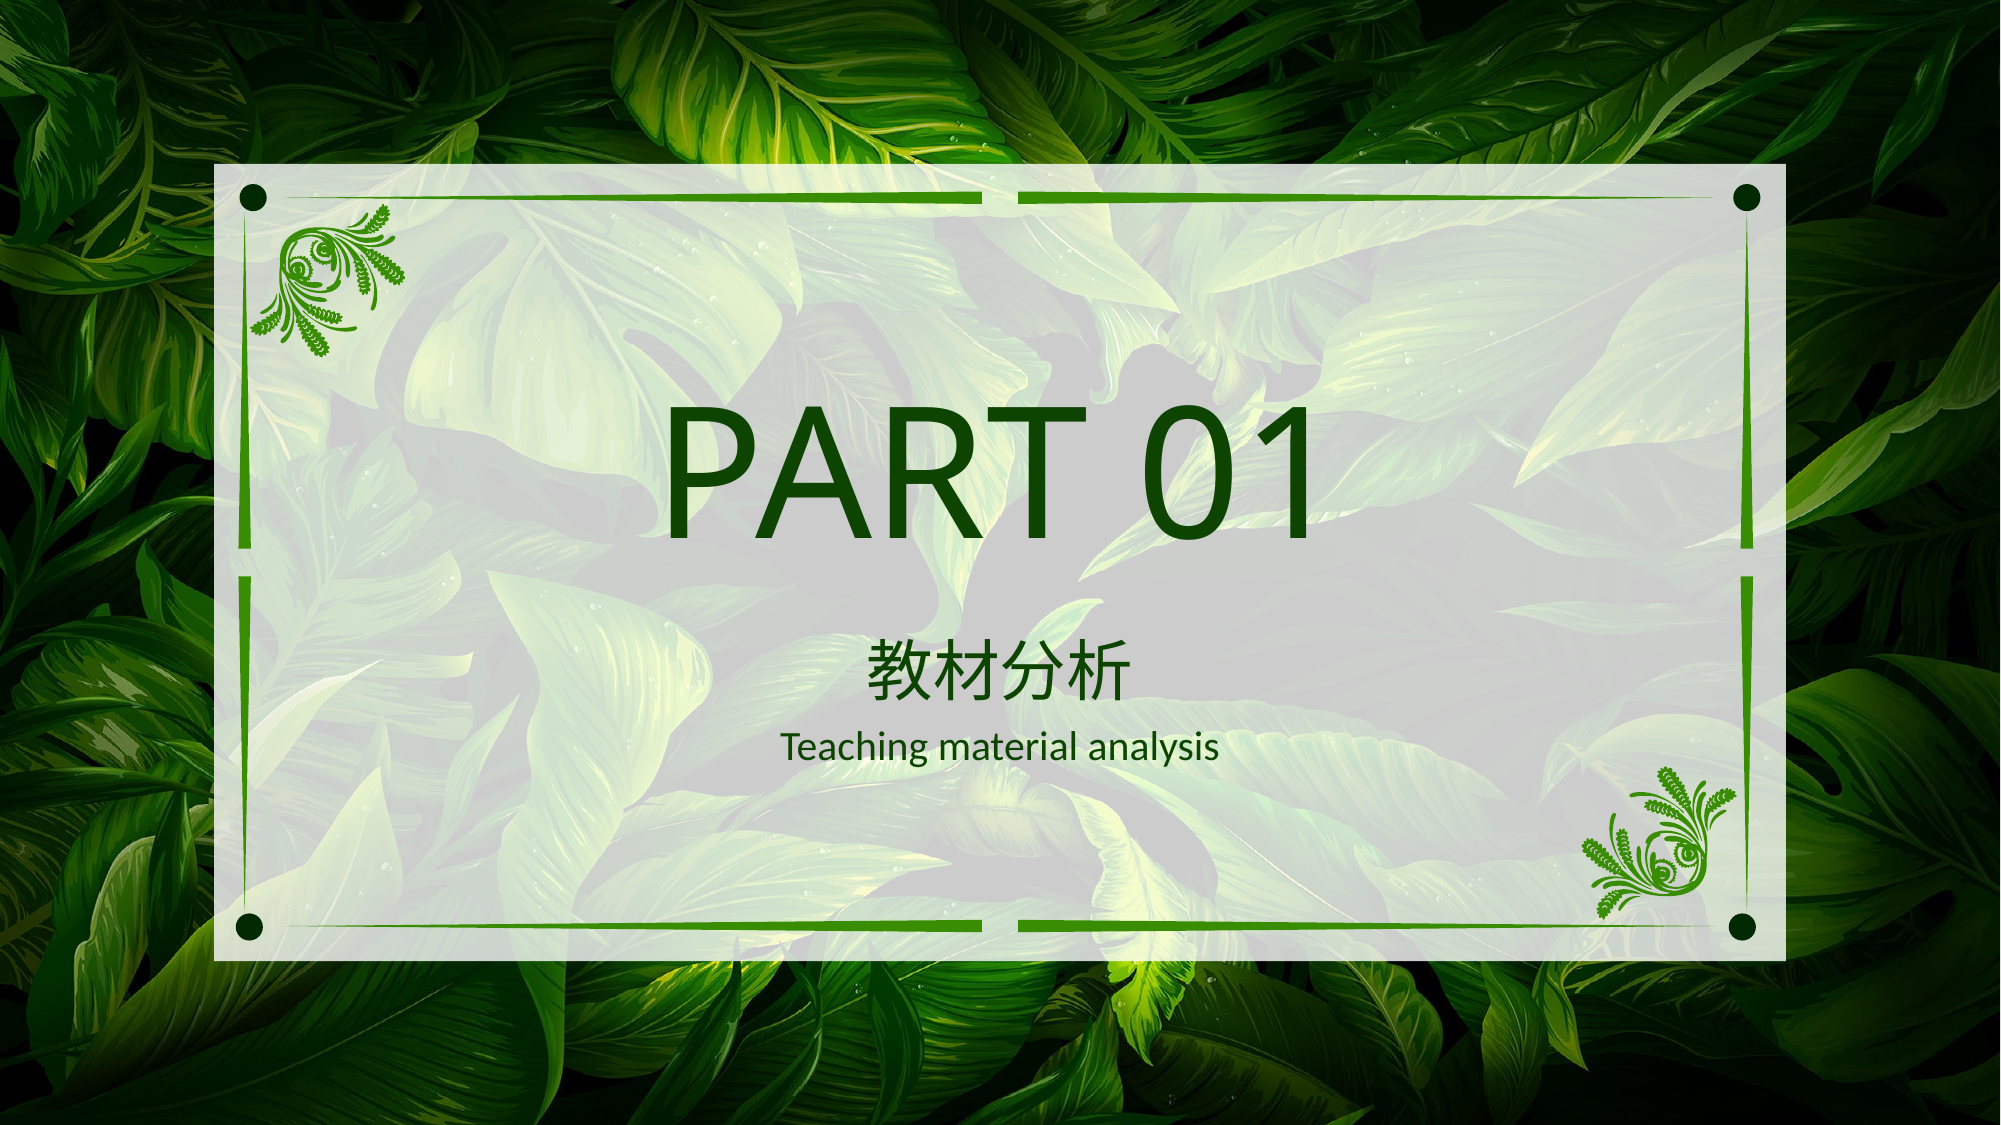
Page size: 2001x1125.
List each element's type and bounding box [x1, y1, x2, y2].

picture [0, 0, 2001, 1125]
text_box [235, 184, 1761, 941]
text_box [213, 163, 1787, 962]
